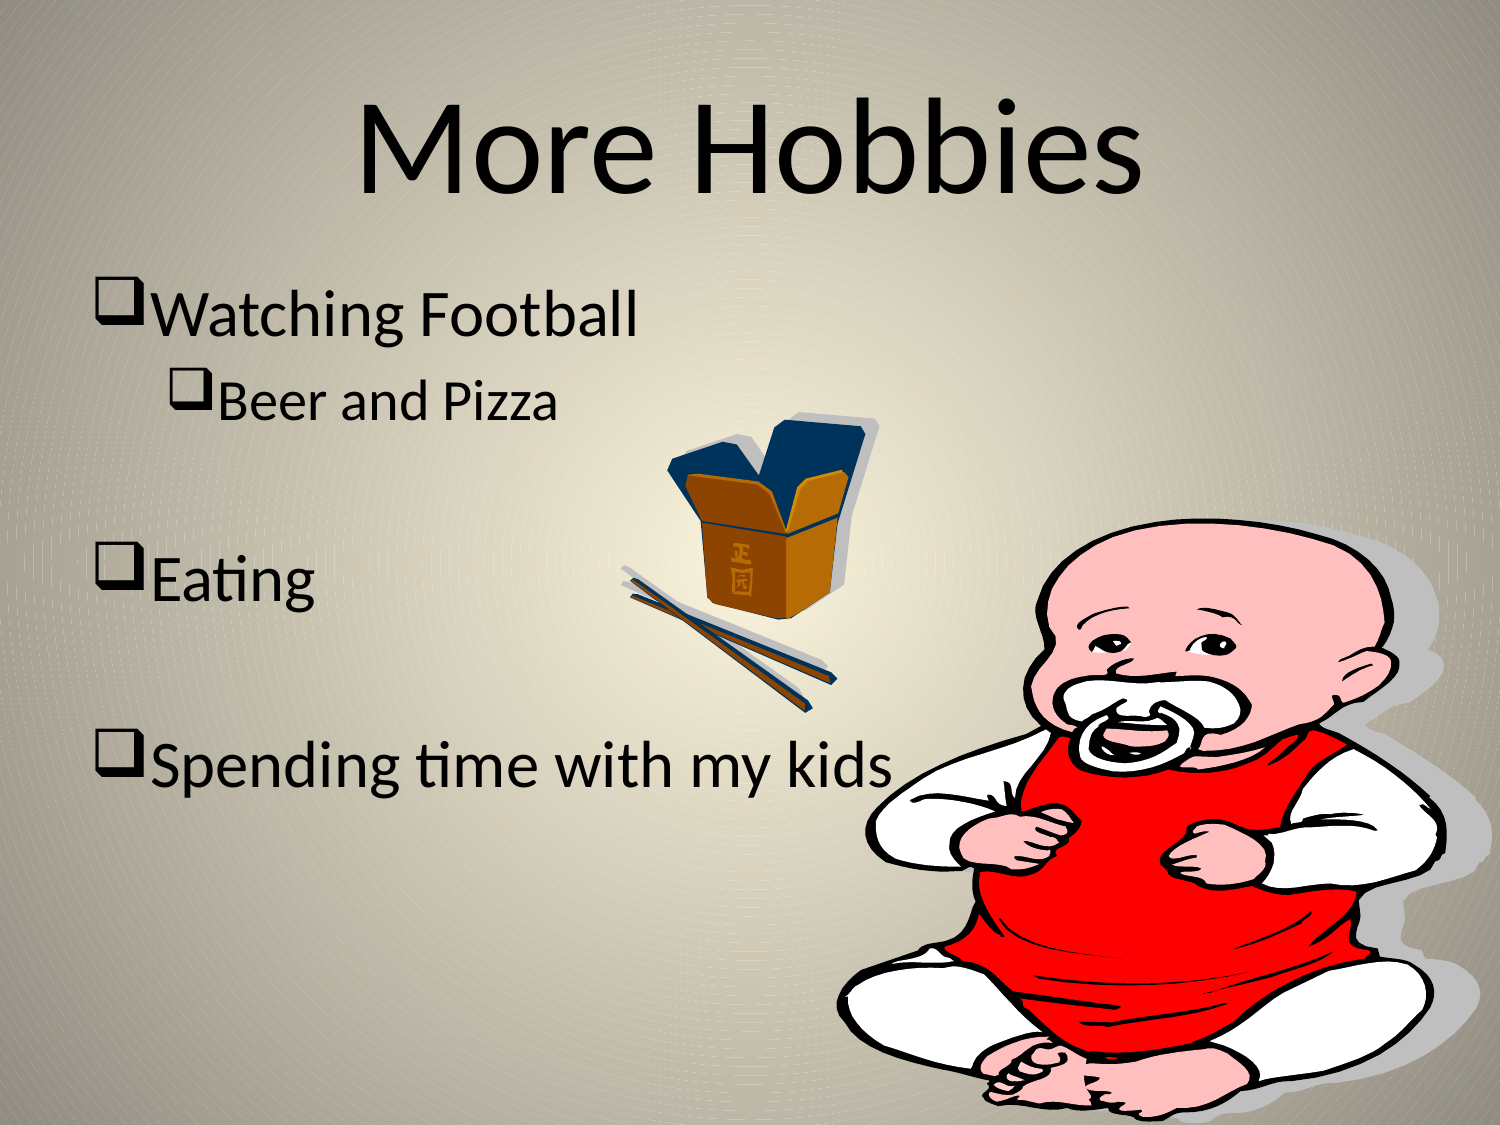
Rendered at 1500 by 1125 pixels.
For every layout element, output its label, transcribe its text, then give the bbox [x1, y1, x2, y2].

title More Hobbies [75, 45, 1425, 233]
list Watching Football Beer and Pizza Eating Spending time with my kids [75, 262, 1425, 1005]
picture [620, 411, 1500, 1125]
